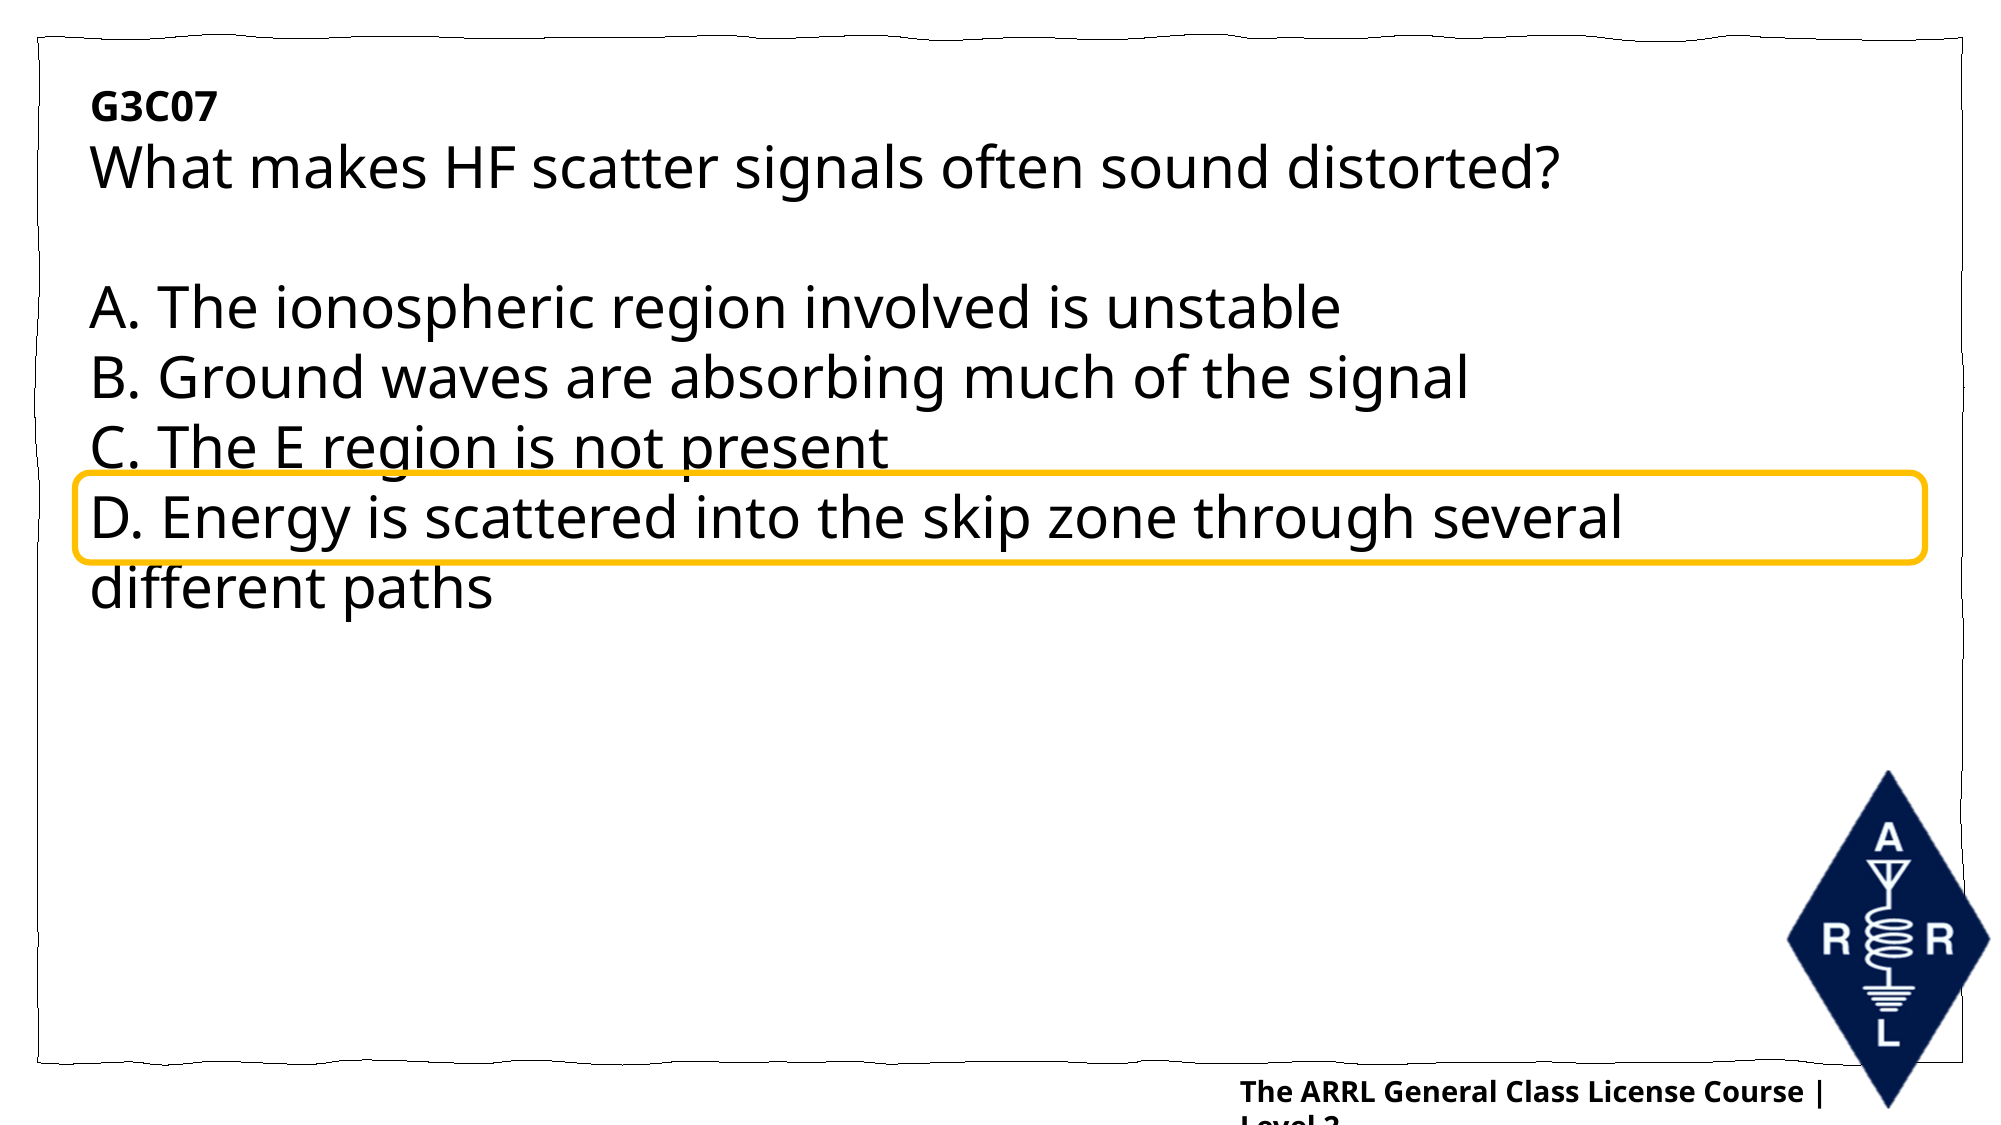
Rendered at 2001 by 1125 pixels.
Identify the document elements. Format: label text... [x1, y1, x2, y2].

picture [1773, 752, 1999, 1125]
text_box G3C07 What makes HF scatter signals often sound distorted? A. The ionospheric region involved is unstable B. Ground waves are absorbing much of the signal C. The E region is not present D. Energy is scattered into the skip zone through several different paths [75, 556, 1850, 628]
text_box [73, 471, 1927, 564]
text_box G3C07 What makes HF scatter signals often sound distorted? A. The ionospheric region involved is unstable B. Ground waves are absorbing much of the signal C. The E region is not present D. Energy is scattered into the skip zone through several different paths [75, 72, 1850, 479]
